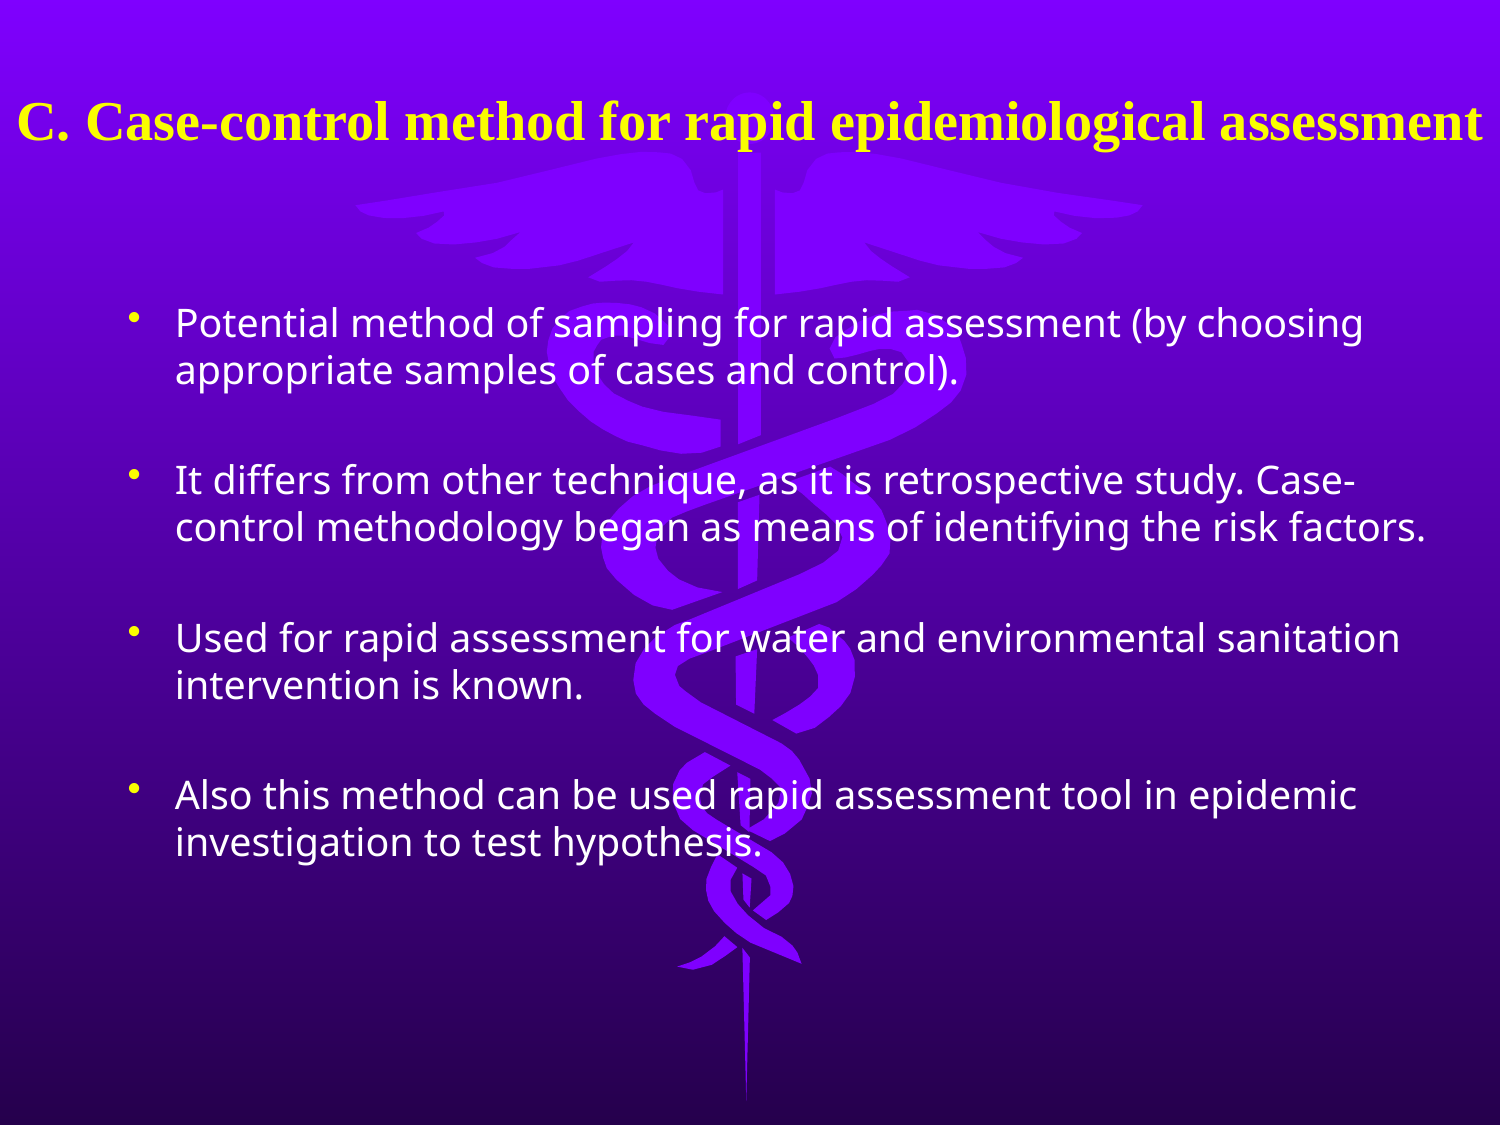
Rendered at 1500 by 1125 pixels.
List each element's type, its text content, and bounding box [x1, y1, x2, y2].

title C. Case-control method for rapid epidemiological assessment [0, 65, 1500, 254]
list Potential method of sampling for rapid assessment (by choosing appropriate samples of cases and control). It differs from other technique, as it is retrospective study. Case-control methodology began as means of identifying the risk factors. Used for rapid assessment for water and environmental sanitation intervention is known. Also this method can be used rapid assessment tool in epidemic investigation to test hypothesis. [112, 290, 1463, 966]
